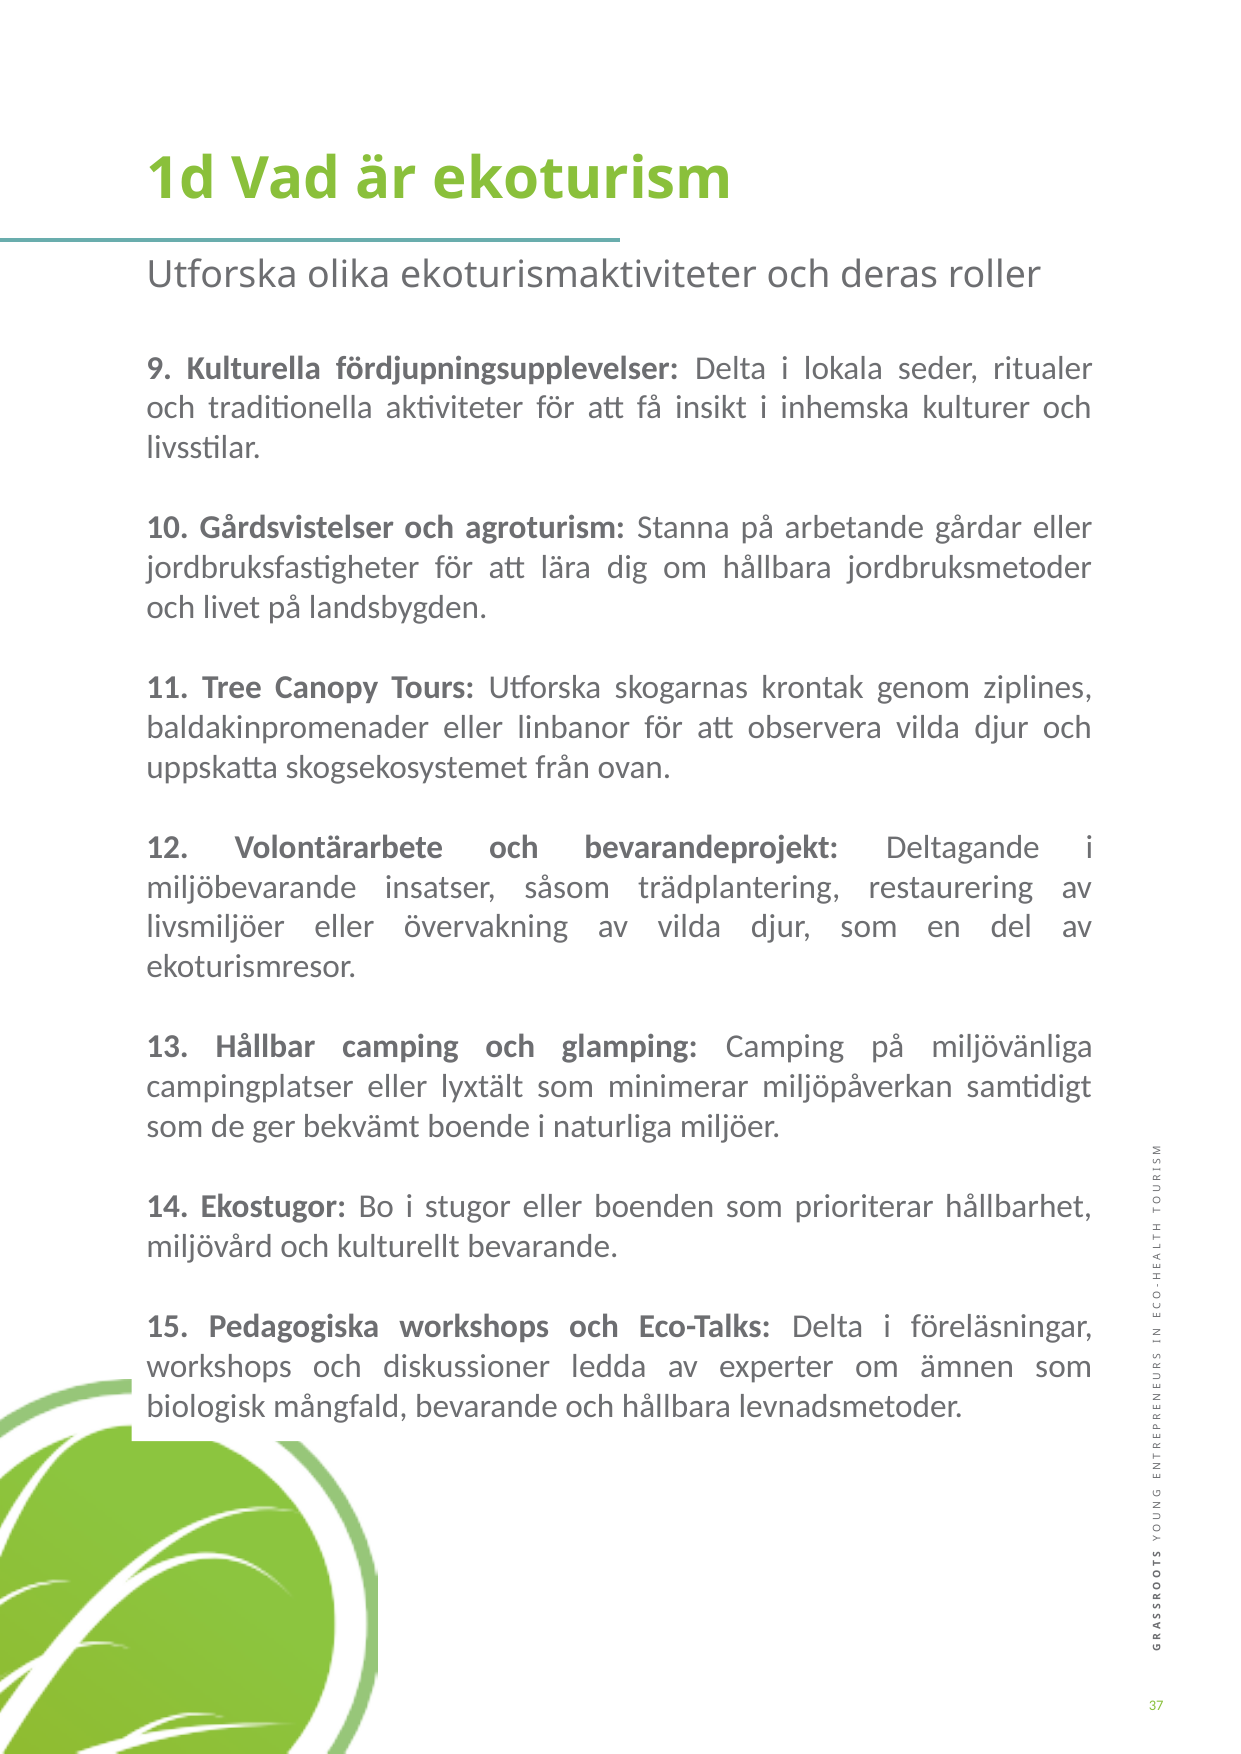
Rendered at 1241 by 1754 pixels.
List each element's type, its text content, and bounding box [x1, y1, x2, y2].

list 9. Kulturella fördjupningsupplevelser: Delta i lokala seder, ritualer och traditionella aktiviteter för att få insikt i inhemska kulturer och livsstilar. 10. Gårdsvistelser och agroturism: Stanna på arbetande gårdar eller jordbruksfastigheter för att lära dig om hållbara jordbruksmetoder och livet på landsbygden. 11. Tree Canopy Tours: Utforska skogarnas krontak genom ziplines, baldakinpromenader eller linbanor för att observera vilda djur och uppskatta skogsekosystemet från ovan. 12. Volontärarbete och bevarandeprojekt: Deltagande i miljöbevarande insatser, såsom trädplantering, restaurering av livsmiljöer eller övervakning av vilda djur, som en del av ekoturismresor. 13. Hållbar camping och glamping: Camping på miljövänliga campingplatser eller lyxtält som minimerar miljöpåverkan samtidigt som de ger bekvämt boende i naturliga miljöer. 14. Ekostugor: Bo i stugor eller boenden som prioriterar hållbarhet, miljövård och kulturellt bevarande. 15. Pedagogiska workshops och Eco-Talks: Delta i föreläsningar, workshops och diskussioner ledda av experter om ämnen som biologisk mångfald, bevarande och hållbara levnadsmetoder. [131, 371, 1109, 1442]
list Utforska olika ekoturismaktiviteter och deras roller [131, 242, 1148, 371]
list 1d Vad är ekoturism [131, 132, 1109, 242]
slide_number 37 [1125, 1666, 1187, 1743]
